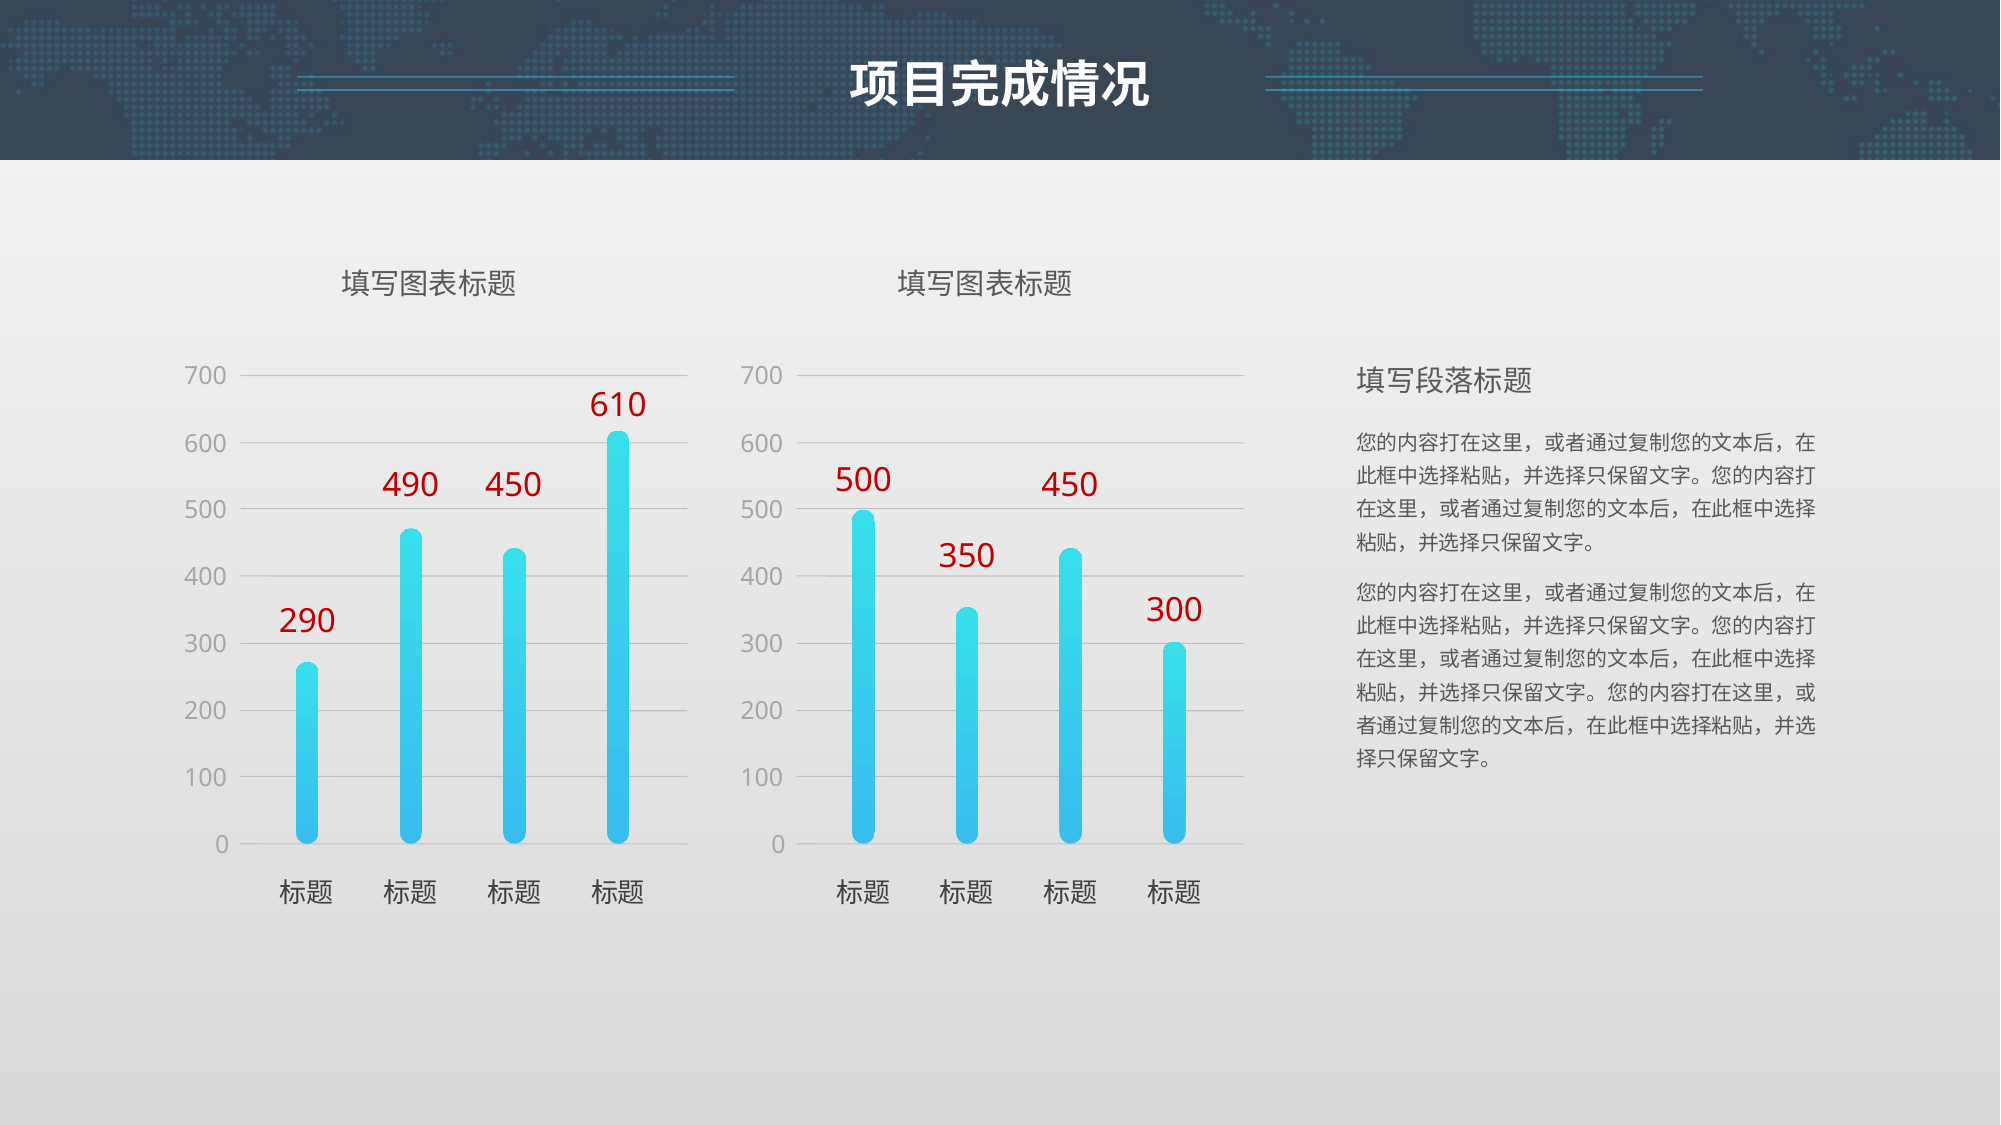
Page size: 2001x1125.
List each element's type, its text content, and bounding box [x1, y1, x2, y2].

text_box 项目完成情况 [835, 98, 1165, 121]
text_box 项目完成情况 [835, 45, 1165, 75]
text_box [296, 76, 1704, 91]
text_box 您的内容打在这里，或者通过复制您的文本后，在此框中选择粘贴，并选择只保留文字。您的内容打在这里，或者通过复制您的文本后，在此框中选择粘贴，并选择只保留文字。 您的内容打在这里，或者通过复制您的文本后，在此框中选择粘贴，并选择只保留文字。您的内容打在这里，或者通过复制您的文本后，在此框中选择粘贴，并选择只保留文字。您的内容打在这里，或者通过复制您的文本后，在此框中选择粘贴，并选择只保留文字。 [1341, 413, 1832, 779]
text_box 填写图表标题 [882, 258, 1088, 309]
text_box 填写段落标题 [1342, 354, 1548, 405]
picture [0, 0, 2000, 161]
text_box 填写图表标题 [326, 258, 532, 309]
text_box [726, 352, 1244, 917]
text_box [170, 352, 688, 917]
